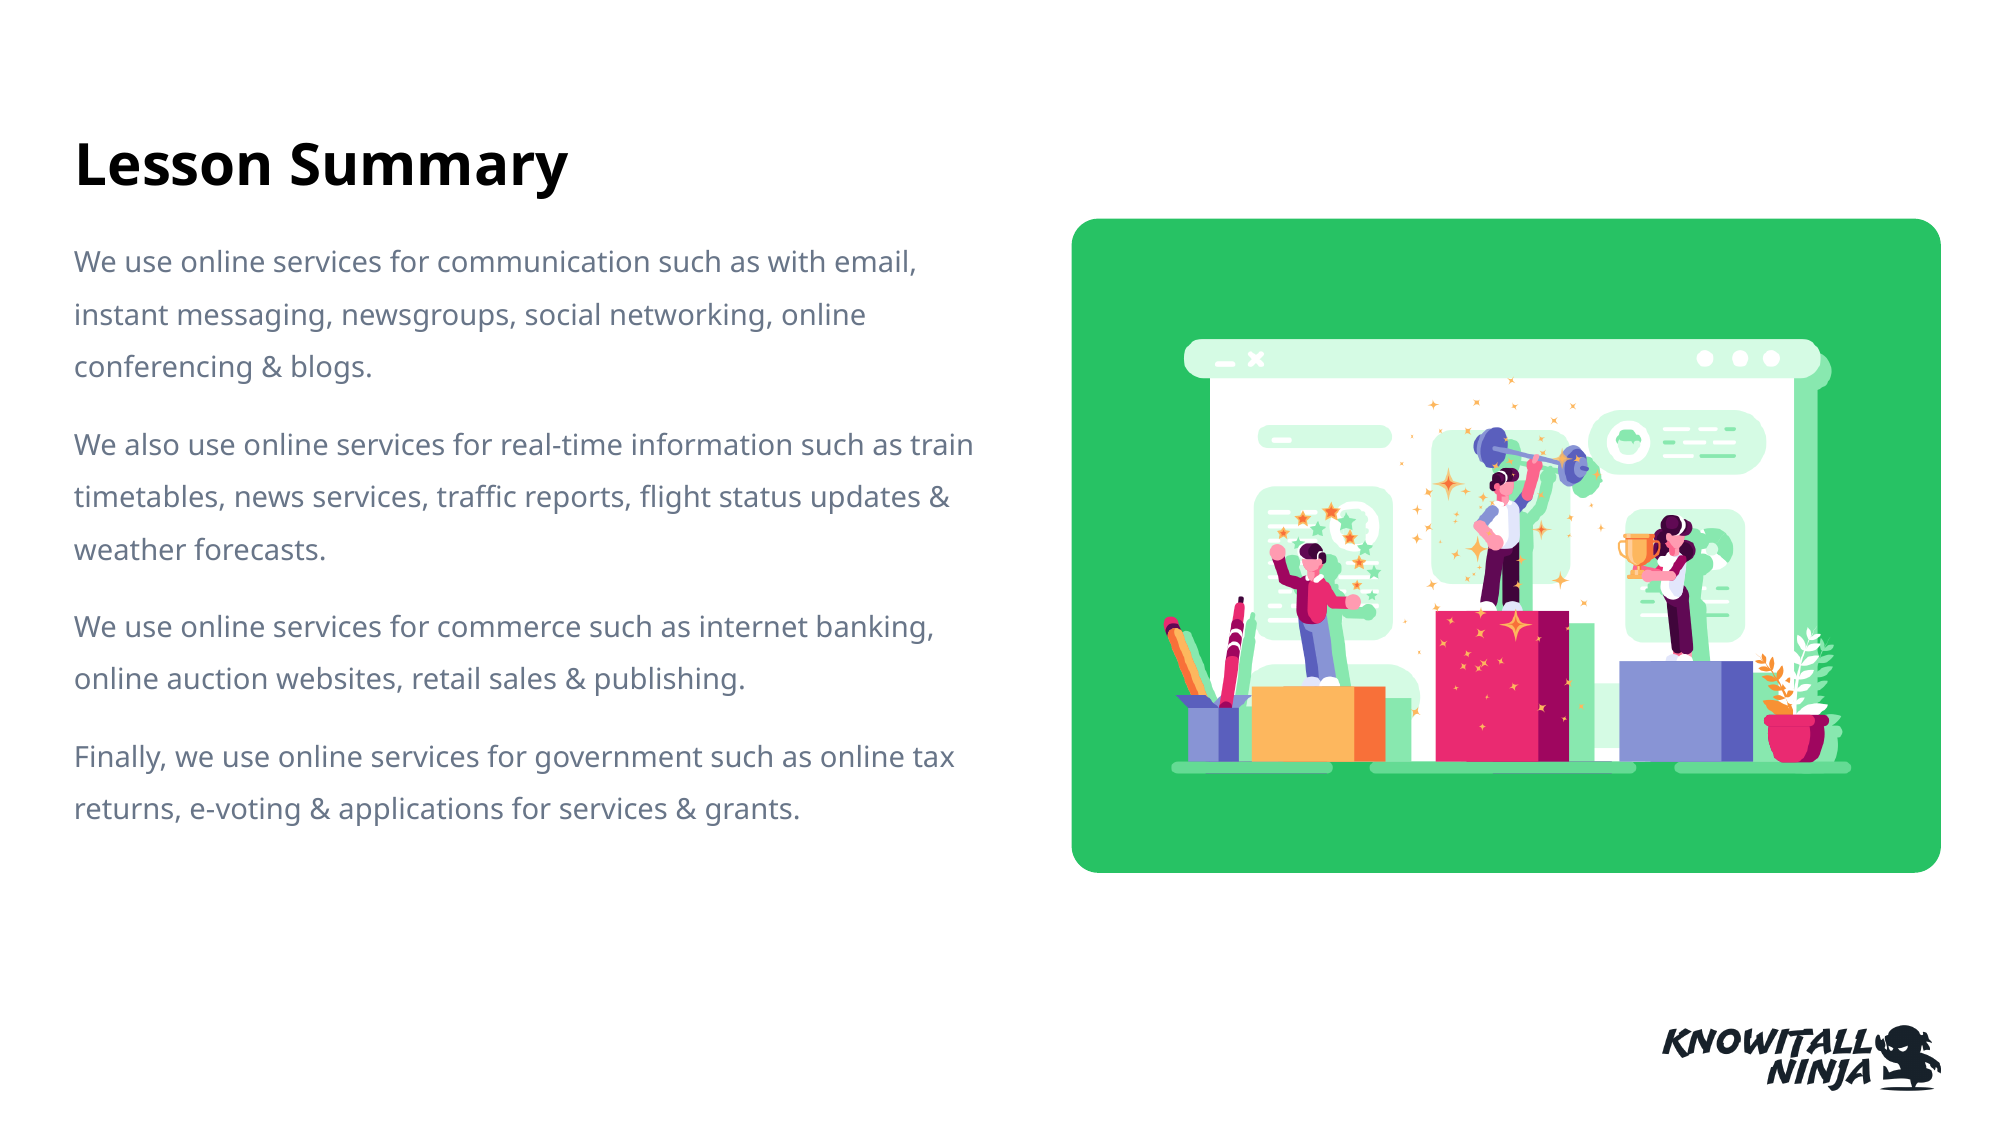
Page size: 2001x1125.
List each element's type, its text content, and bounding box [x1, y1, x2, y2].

picture [1662, 1025, 1941, 1091]
list We use online services for communication such as with email, instant messaging, newsgroups, social networking, online conferencing & blogs. We also use online services for real-time information such as train timetables, news services, traffic reports, flight status updates & weather forecasts. We use online services for commerce such as internet banking, online auction websites, retail sales & publishing. Finally, we use online services for government such as online tax returns, e-voting & applications for services & grants. [59, 218, 1000, 1091]
picture [1071, 218, 1942, 874]
title Lesson Summary [59, 117, 1000, 206]
